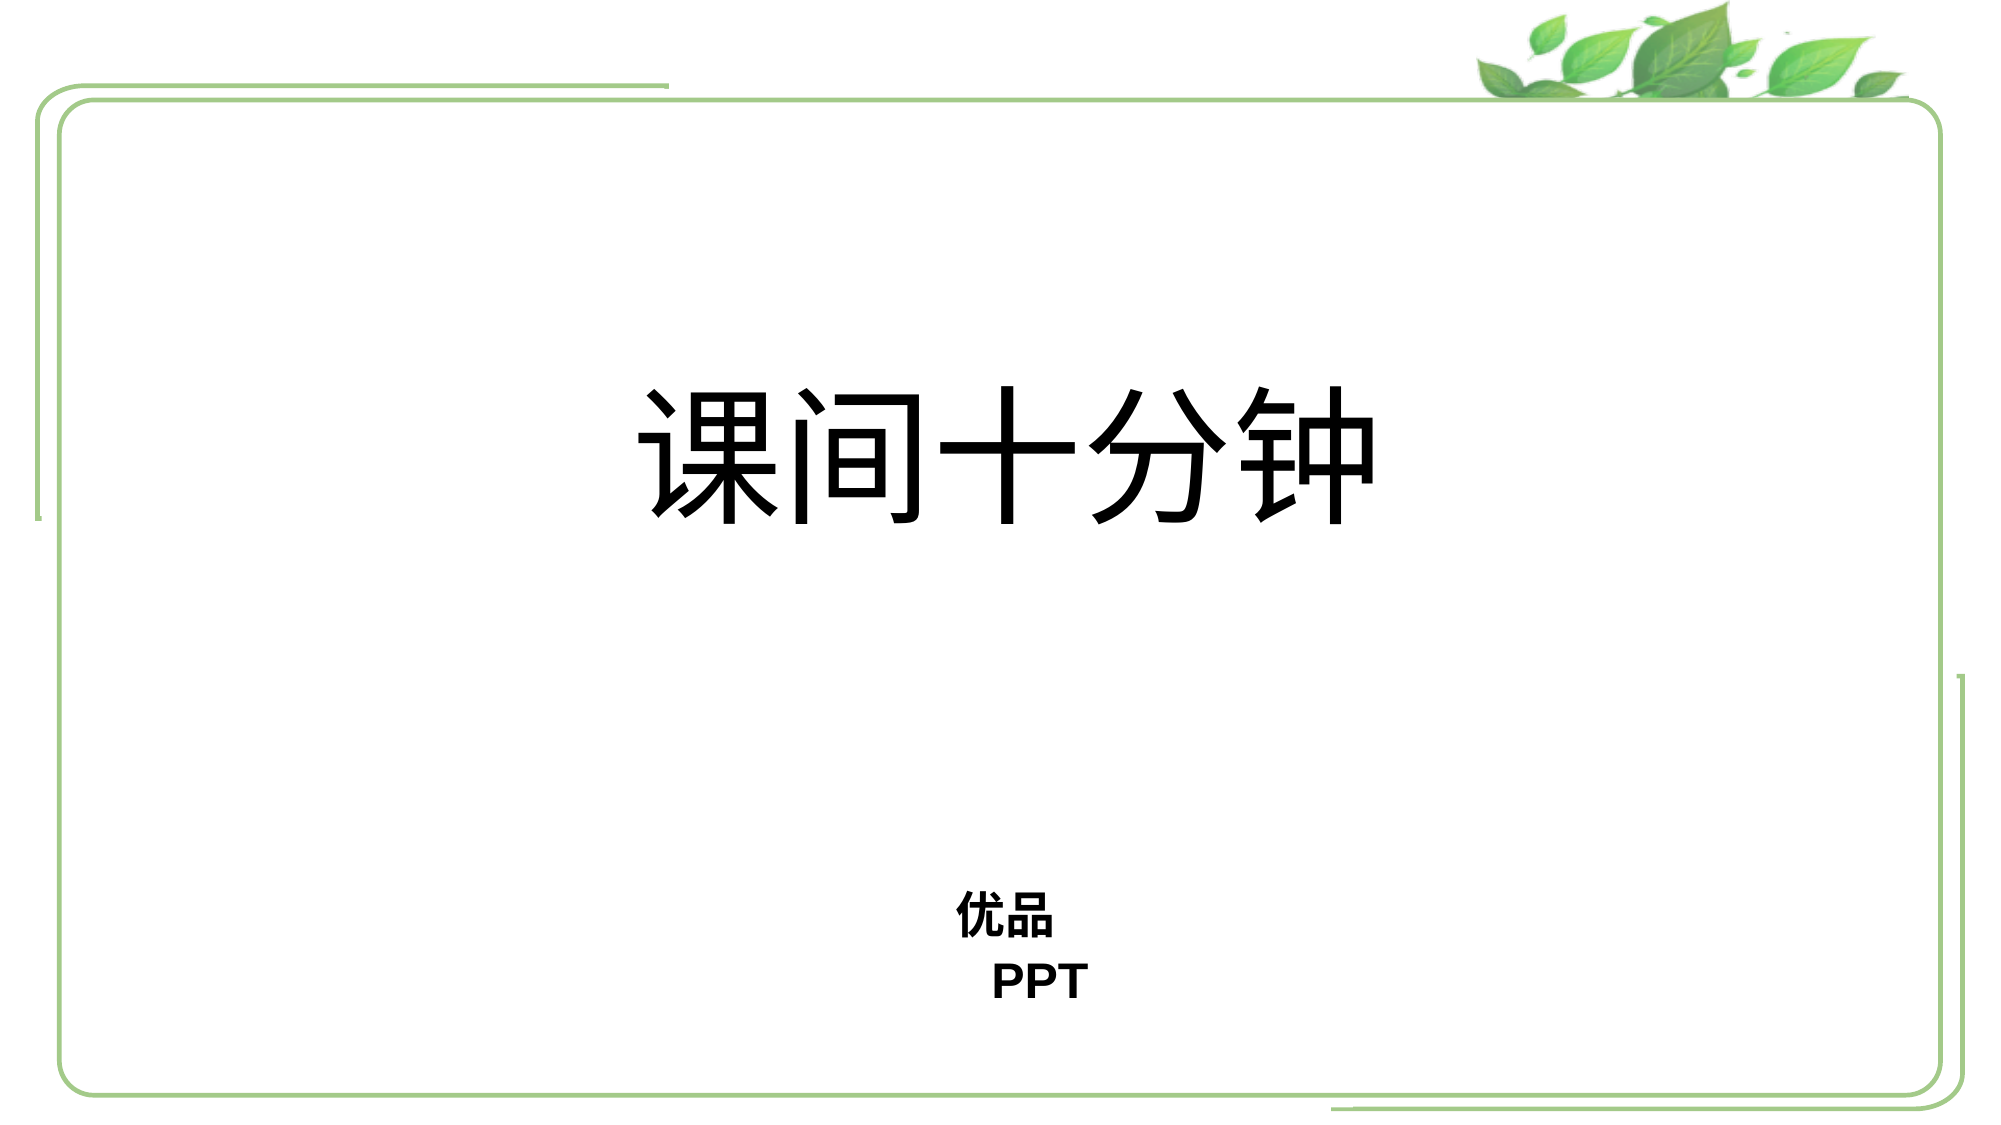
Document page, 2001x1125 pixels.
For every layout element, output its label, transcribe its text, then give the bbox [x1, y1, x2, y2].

title 课间十分钟 [444, 160, 1570, 553]
subtitle 优品PPT [907, 869, 1117, 1125]
